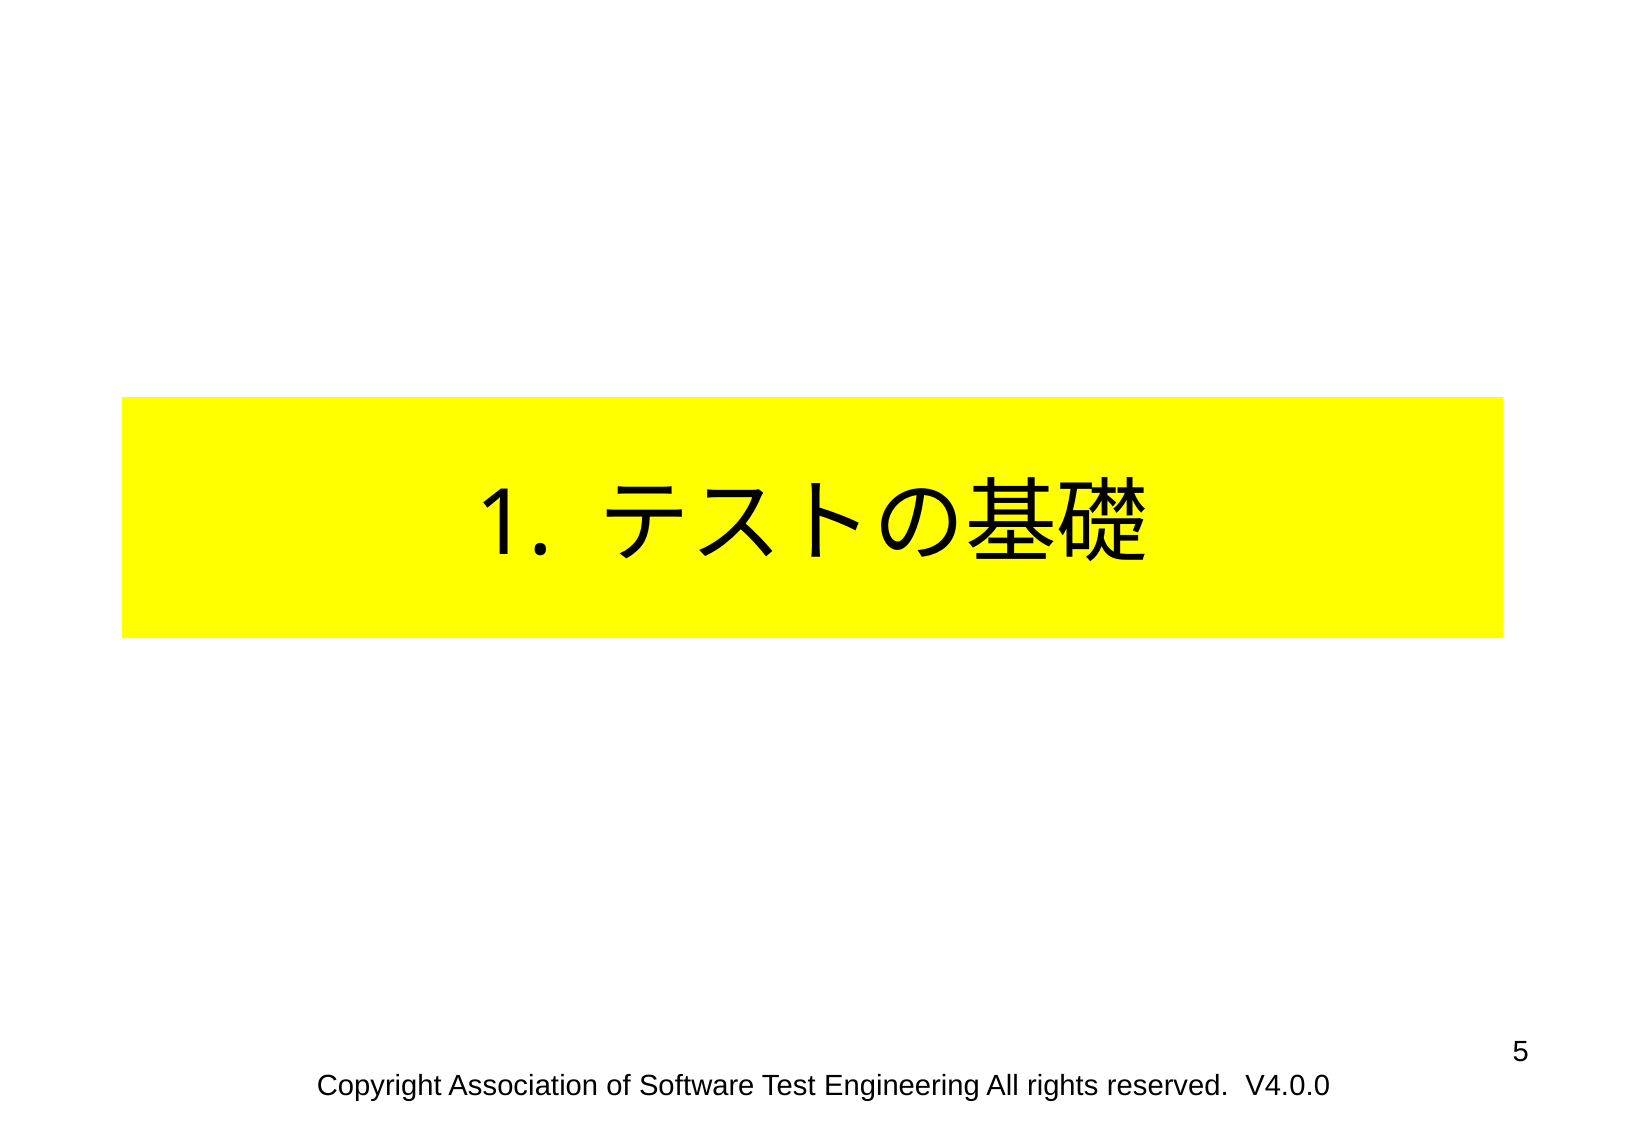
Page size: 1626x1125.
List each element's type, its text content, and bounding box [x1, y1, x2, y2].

text_box 1. テストの基礎 [121, 397, 1504, 639]
footer Copyright Association of Software Test Engineering All rights reserved. V4.0.0 [233, 1058, 1164, 1103]
slide_number ‹#› [1164, 1024, 1544, 1103]
